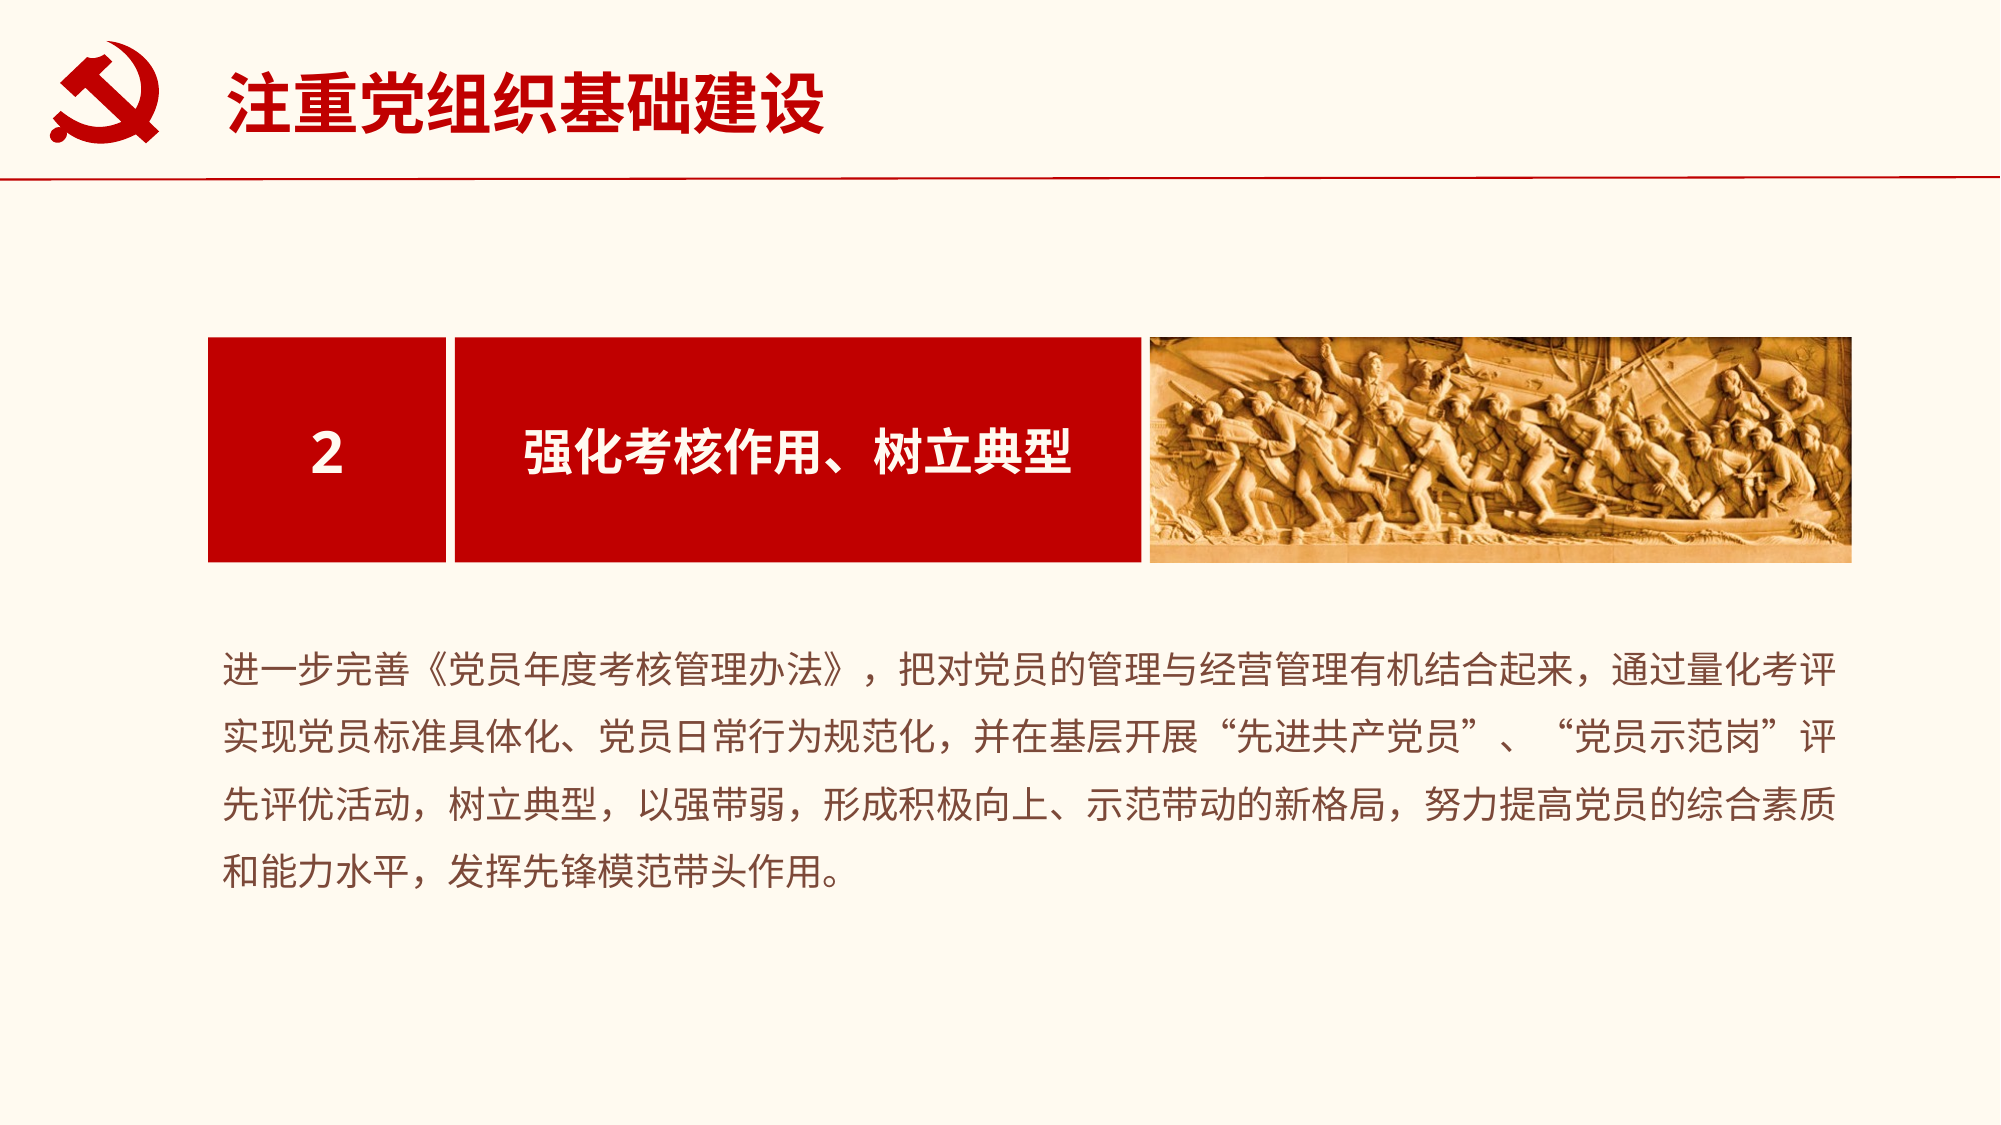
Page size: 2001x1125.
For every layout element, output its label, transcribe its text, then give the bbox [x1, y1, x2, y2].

text_box 注重党组织基础建设 [210, 54, 842, 149]
text_box 2 [207, 336, 447, 563]
text_box [1149, 336, 1853, 563]
text_box 进一步完善《党员年度考核管理办法》，把对党员的管理与经营管理有机结合起来，通过量化考评实现党员标准具体化、党员日常行为规范化，并在基层开展“先进共产党员”、“党员示范岗”评先评优活动，树立典型，以强带弱，形成积极向上、示范带动的新格局，努力提高党员的综合素质和能力水平，发挥先锋模范带头作用。 [208, 616, 1852, 901]
text_box 强化考核作用、树立典型 [454, 336, 1142, 563]
